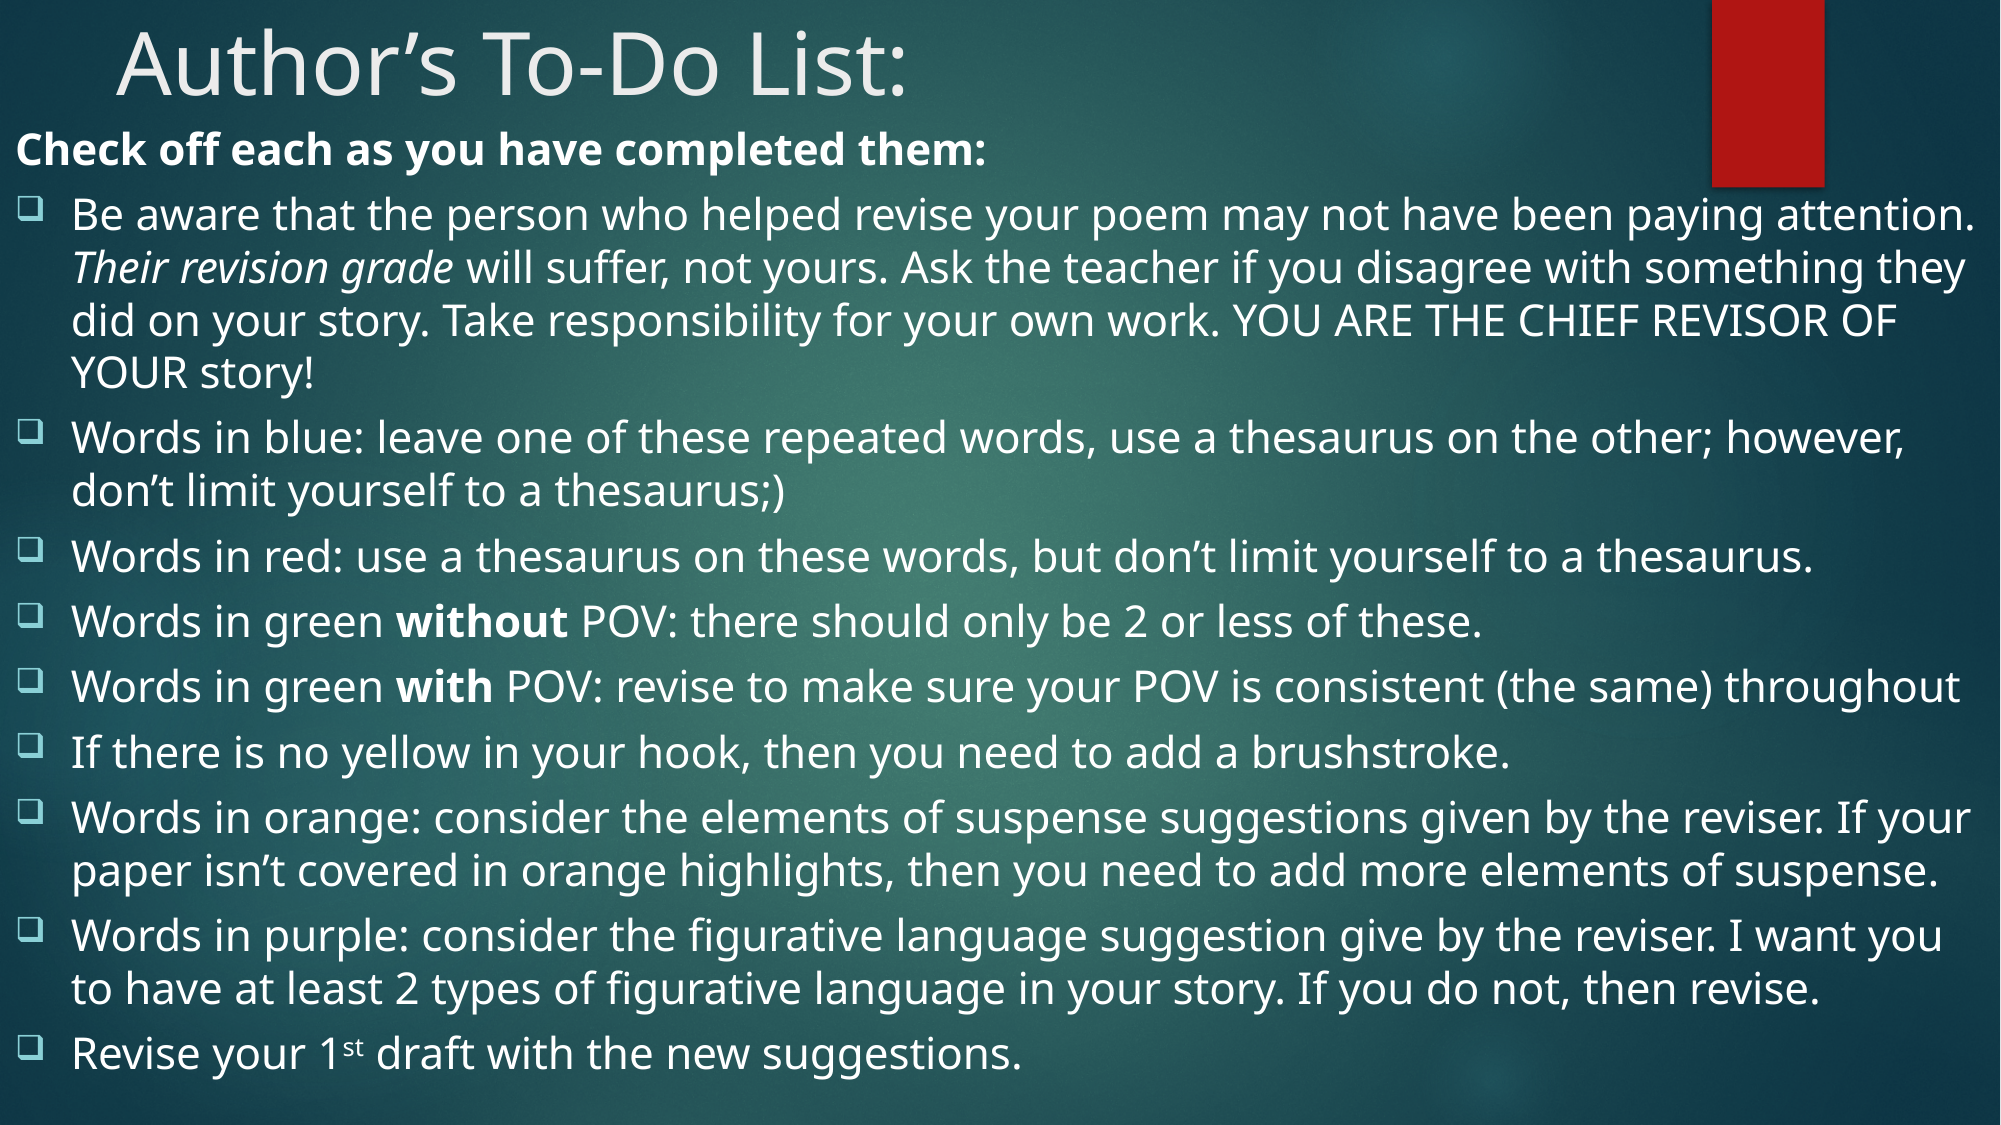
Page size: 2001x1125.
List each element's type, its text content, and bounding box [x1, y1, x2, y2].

title Author’s To-Do List: [101, 0, 1645, 114]
list Check off each as you have completed them: Be aware that the person who helped revise your poem may not have been paying attention. Their revision grade will suffer, not yours. Ask the teacher if you disagree with something they did on your story. Take responsibility for your own work. YOU ARE THE CHIEF REVISOR OF YOUR story! Words in blue: leave one of these repeated words, use a thesaurus on the other; however, don’t limit yourself to a thesaurus;) Words in red: use a thesaurus on these words, but don’t limit yourself to a thesaurus. Words in green without POV: there should only be 2 or less of these. Words in green with POV: revise to make sure your POV is consistent (the same) throughout If there is no yellow in your hook, then you need to add a brushstroke. Words in orange: consider the elements of suspense suggestions given by the reviser. If your paper isn’t covered in orange highlights, then you need to add more elements of suspense. Words in purple: consider the figurative language suggestion give by the reviser. I want you to have at least 2 types of figurative language in your story. If you do not, then revise. Revise your 1st draft with the new suggestions. [0, 114, 2000, 1125]
